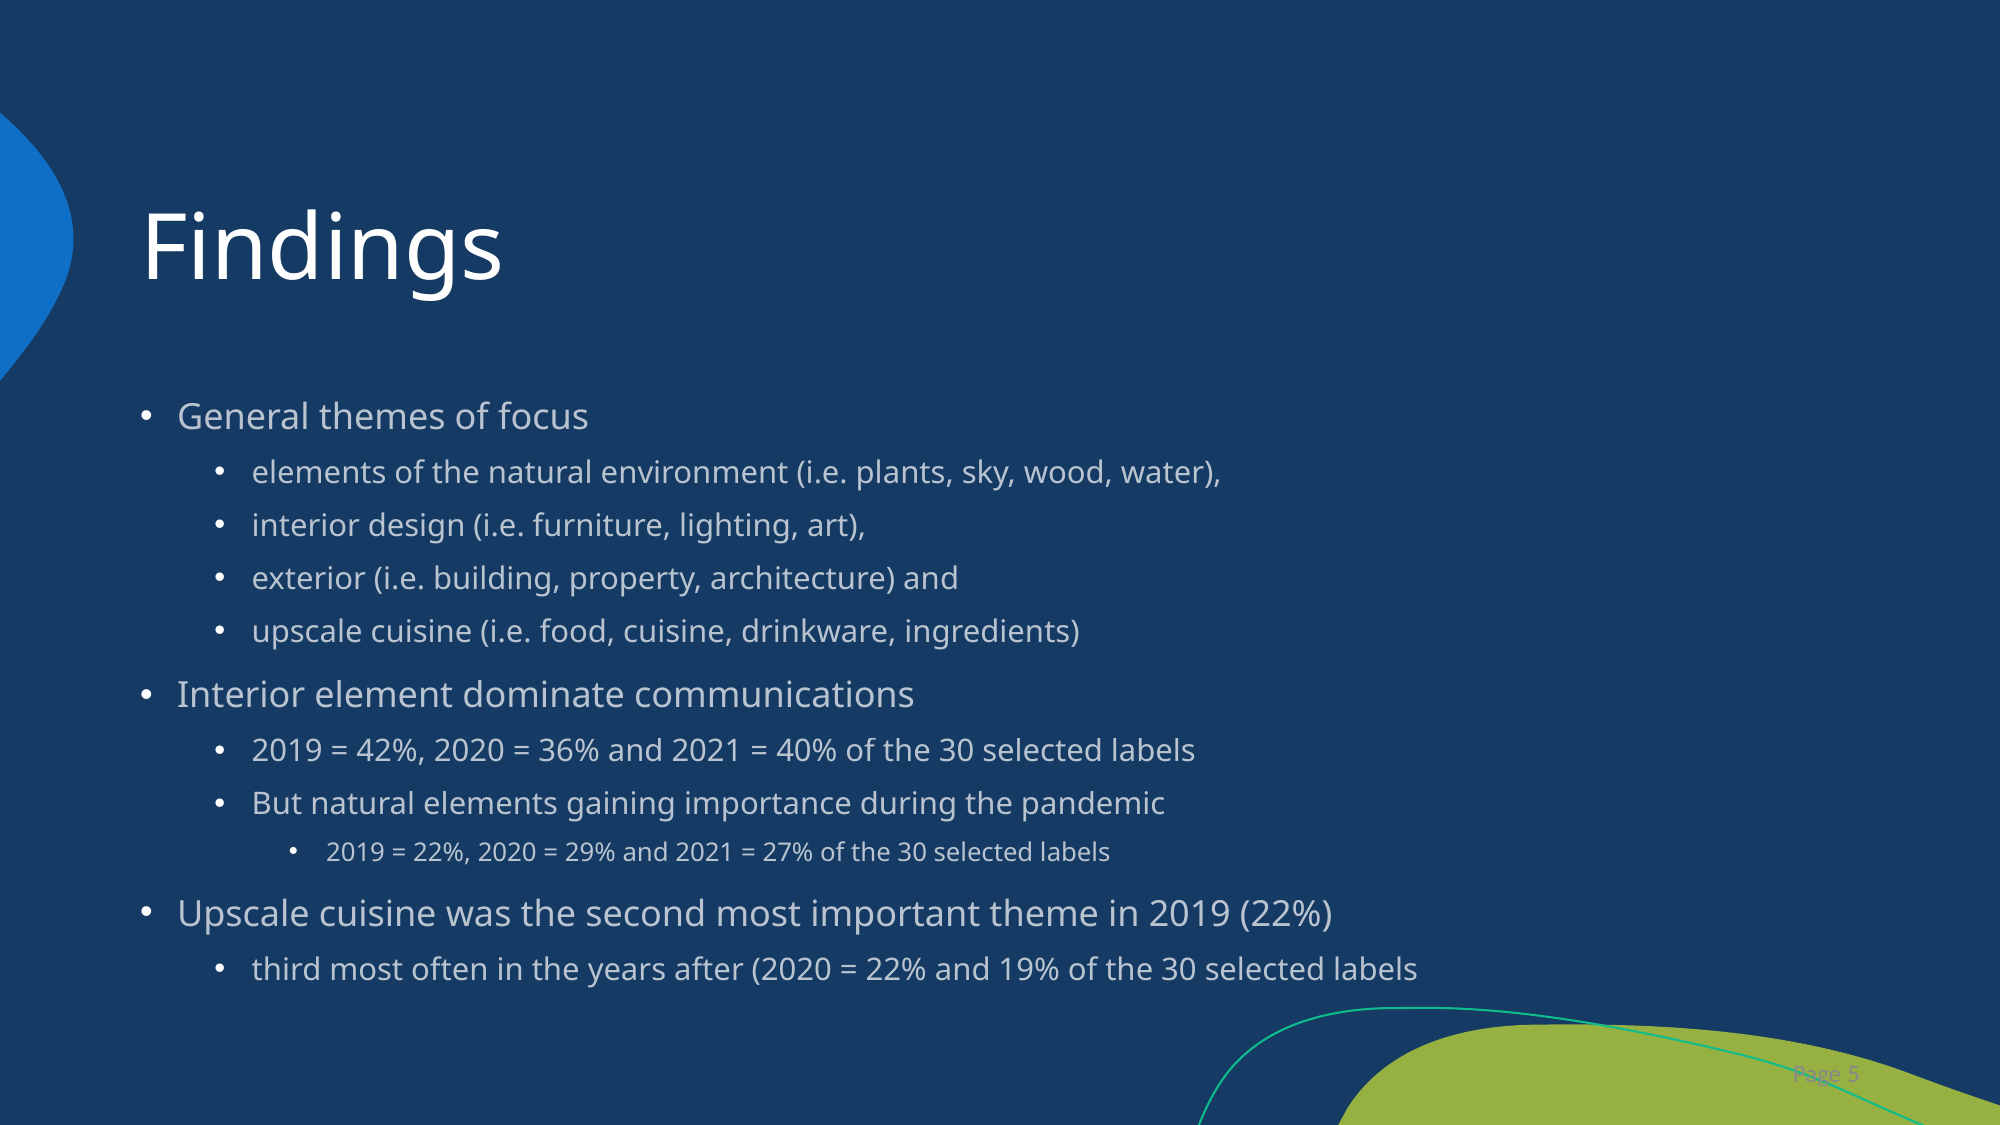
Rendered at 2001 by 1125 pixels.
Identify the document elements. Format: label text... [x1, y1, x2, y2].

slide_number Page 5 [1625, 1042, 1875, 1103]
list General themes of focus elements of the natural environment (i.e. plants, sky, wood, water), interior design (i.e. furniture, lighting, art), exterior (i.e. building, property, architecture) and upscale cuisine (i.e. food, cuisine, drinkware, ingredients) Interior element dominate communications 2019 = 42%, 2020 = 36% and 2021 = 40% of the 30 selected labels But natural elements gaining importance during the pandemic 2019 = 22%, 2020 = 29% and 2021 = 27% of the 30 selected labels Upscale cuisine was the second most important theme in 2019 (22%) third most often in the years after (2020 = 22% and 19% of the 30 selected labels [125, 375, 1875, 1002]
title Findings [125, 125, 1875, 375]
